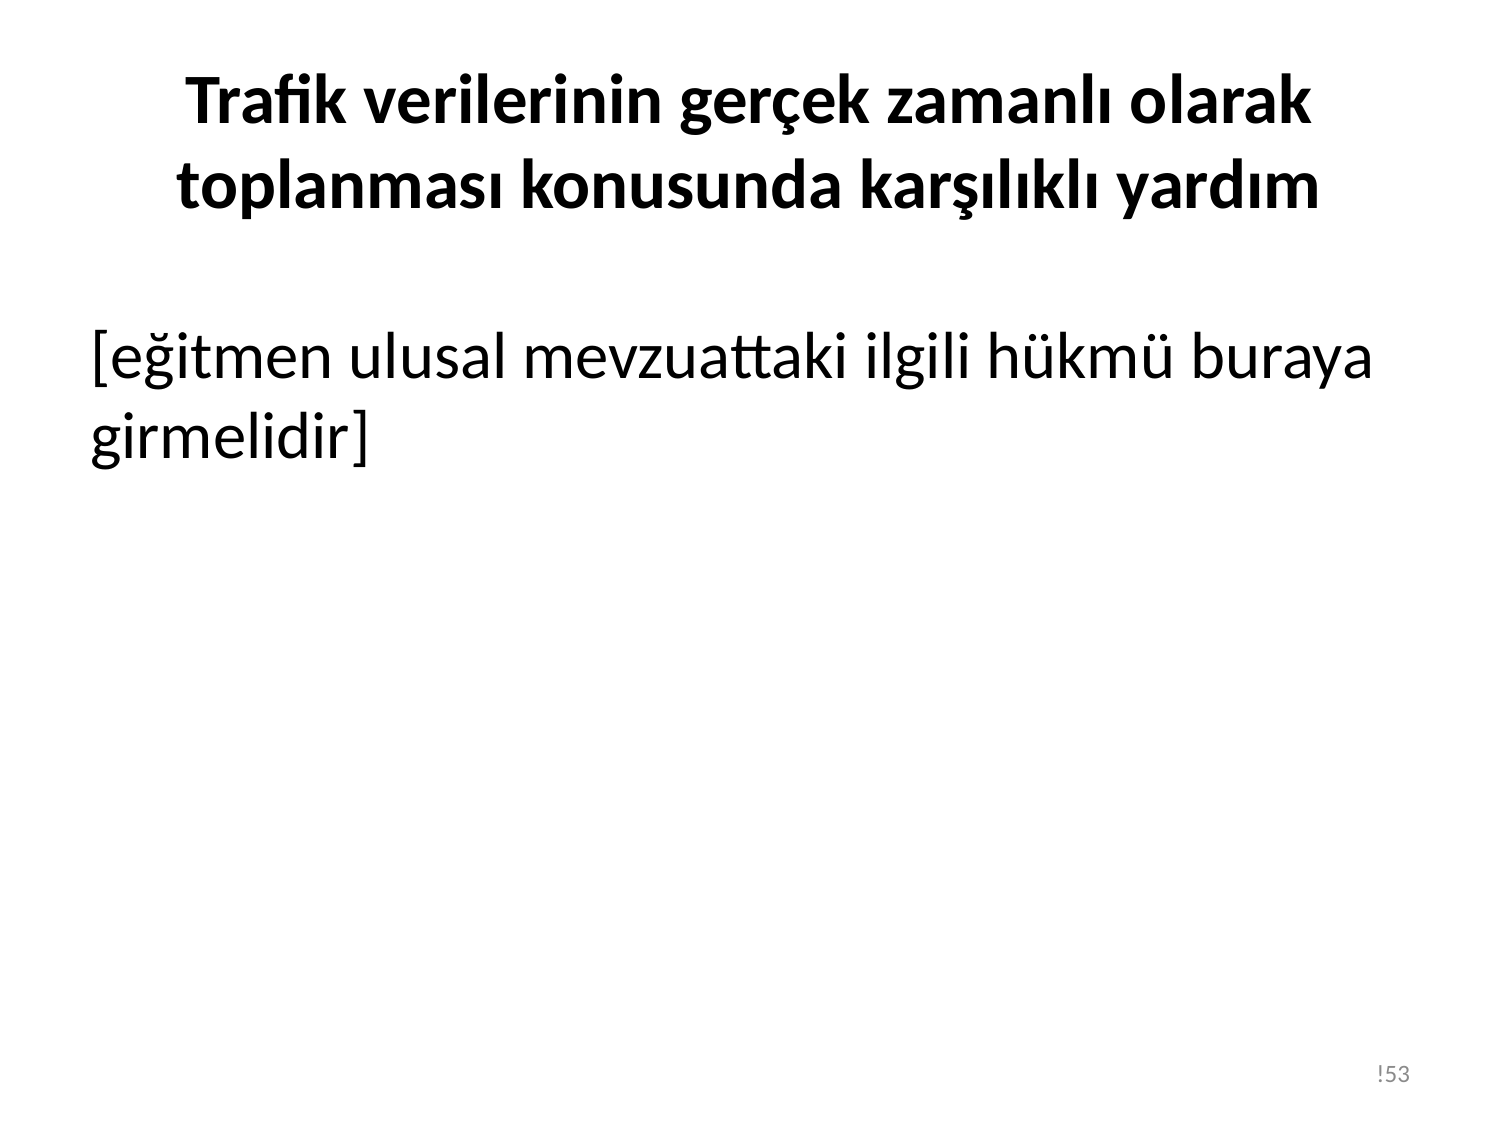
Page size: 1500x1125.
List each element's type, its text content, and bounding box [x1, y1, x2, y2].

slide_number !53 [1074, 1042, 1425, 1103]
title Trafik verilerinin gerçek zamanlı olarak toplanması konusunda karşılıklı yardım [75, 45, 1425, 233]
list [eğitmen ulusal mevzuattaki ilgili hükmü buraya girmelidir] [75, 304, 1425, 1005]
